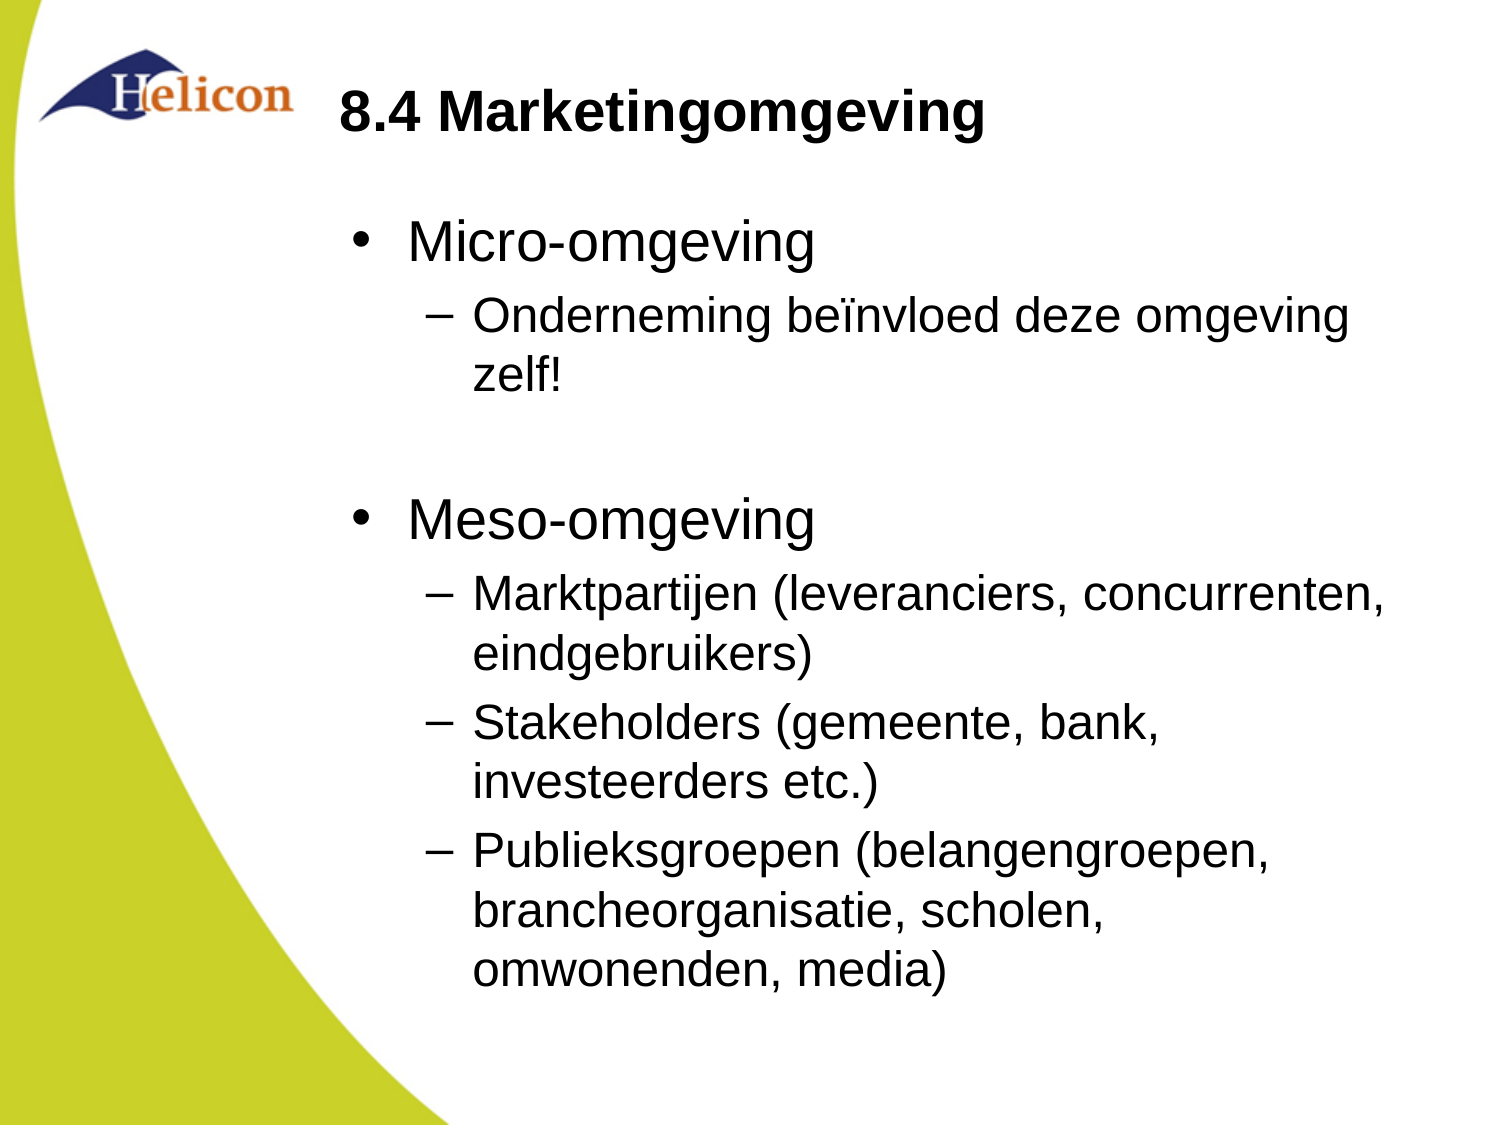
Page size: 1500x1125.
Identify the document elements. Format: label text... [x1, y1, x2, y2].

title 8.4 Marketingomgeving [324, 54, 1415, 161]
list Micro-omgeving Onderneming beïnvloed deze omgeving zelf! Meso-omgeving Marktpartijen (leveranciers, concurrenten, eindgebruikers) Stakeholders (gemeente, bank, investeerders etc.) Publieksgroepen (belangengroepen, brancheorganisatie, scholen, omwonenden, media) [336, 196, 1425, 1005]
picture [0, 0, 1500, 1125]
